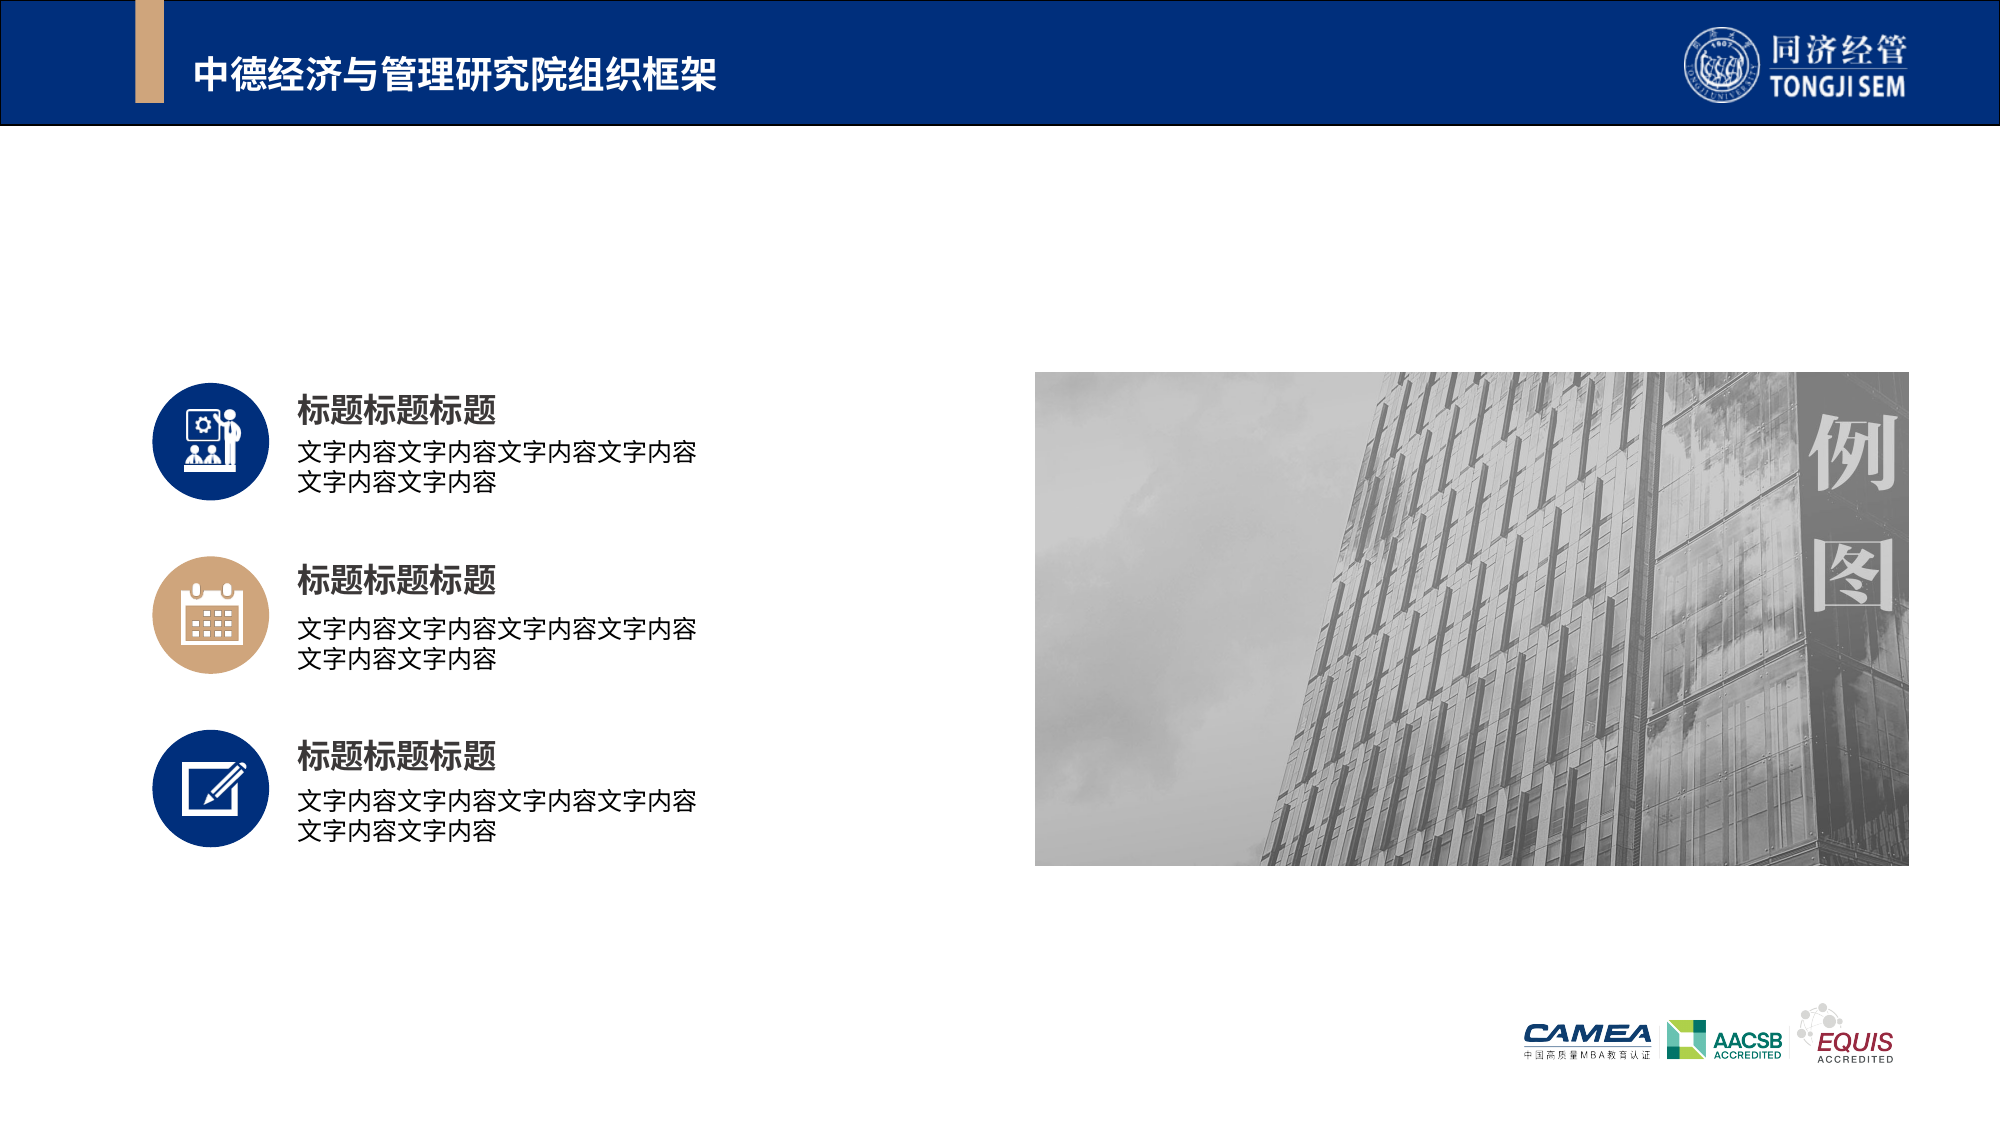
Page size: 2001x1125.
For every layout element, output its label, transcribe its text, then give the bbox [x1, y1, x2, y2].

picture [1684, 27, 1912, 104]
picture [1035, 372, 1909, 866]
text_box [152, 556, 270, 674]
text_box [152, 729, 270, 848]
text_box 标题标题标题 [296, 558, 527, 599]
picture [182, 762, 247, 816]
text_box [134, 0, 165, 104]
picture [1524, 1003, 1893, 1063]
text_box 中德经济与管理研究院组织框架 [192, 50, 896, 96]
text_box 标题标题标题 [296, 389, 527, 430]
text_box 文字内容文字内容文字内容文字内容文字内容文字内容 [297, 785, 707, 846]
text_box 文字内容文字内容文字内容文字内容文字内容文字内容 [297, 436, 707, 497]
text_box [152, 382, 270, 501]
text_box [0, 0, 2000, 126]
picture [181, 583, 243, 645]
text_box 文字内容文字内容文字内容文字内容文字内容文字内容 [297, 613, 707, 674]
text_box 标题标题标题 [296, 735, 527, 776]
picture [184, 409, 242, 472]
